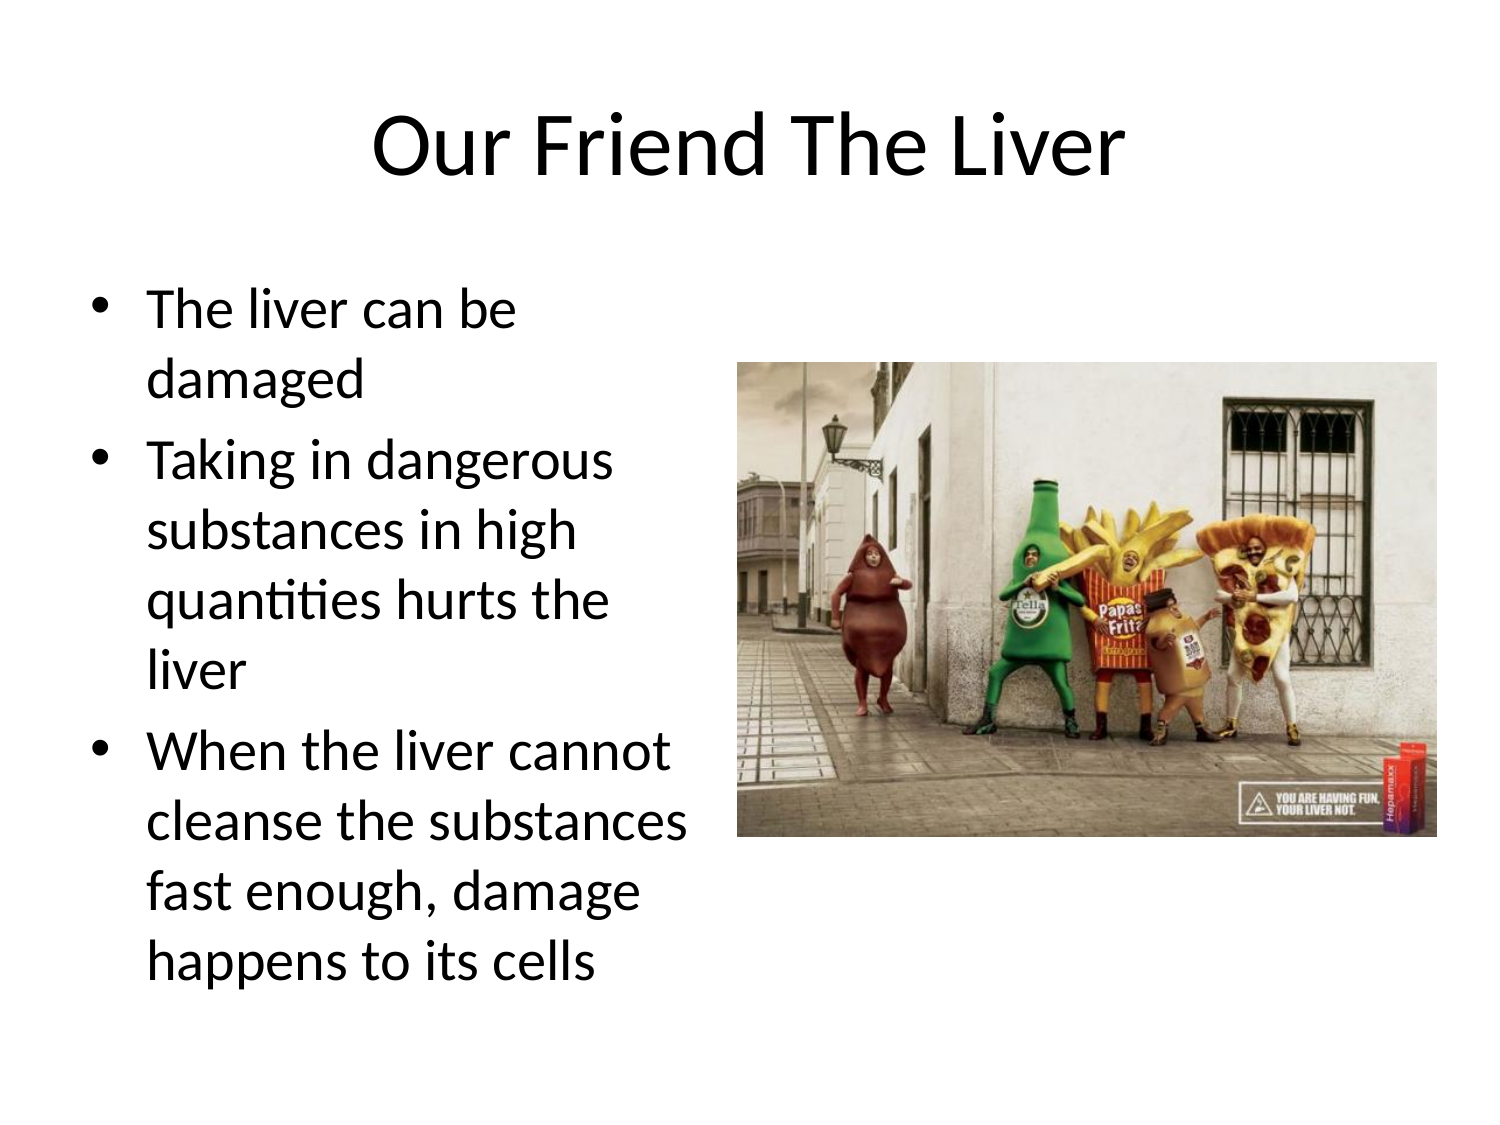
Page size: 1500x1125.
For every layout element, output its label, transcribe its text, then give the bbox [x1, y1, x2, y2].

picture [737, 362, 1437, 837]
list The liver can be damaged Taking in dangerous substances in high quantities hurts the liver When the liver cannot cleanse the substances fast enough, damage happens to its cells [75, 262, 738, 1005]
title Our Friend The Liver [75, 45, 1425, 233]
